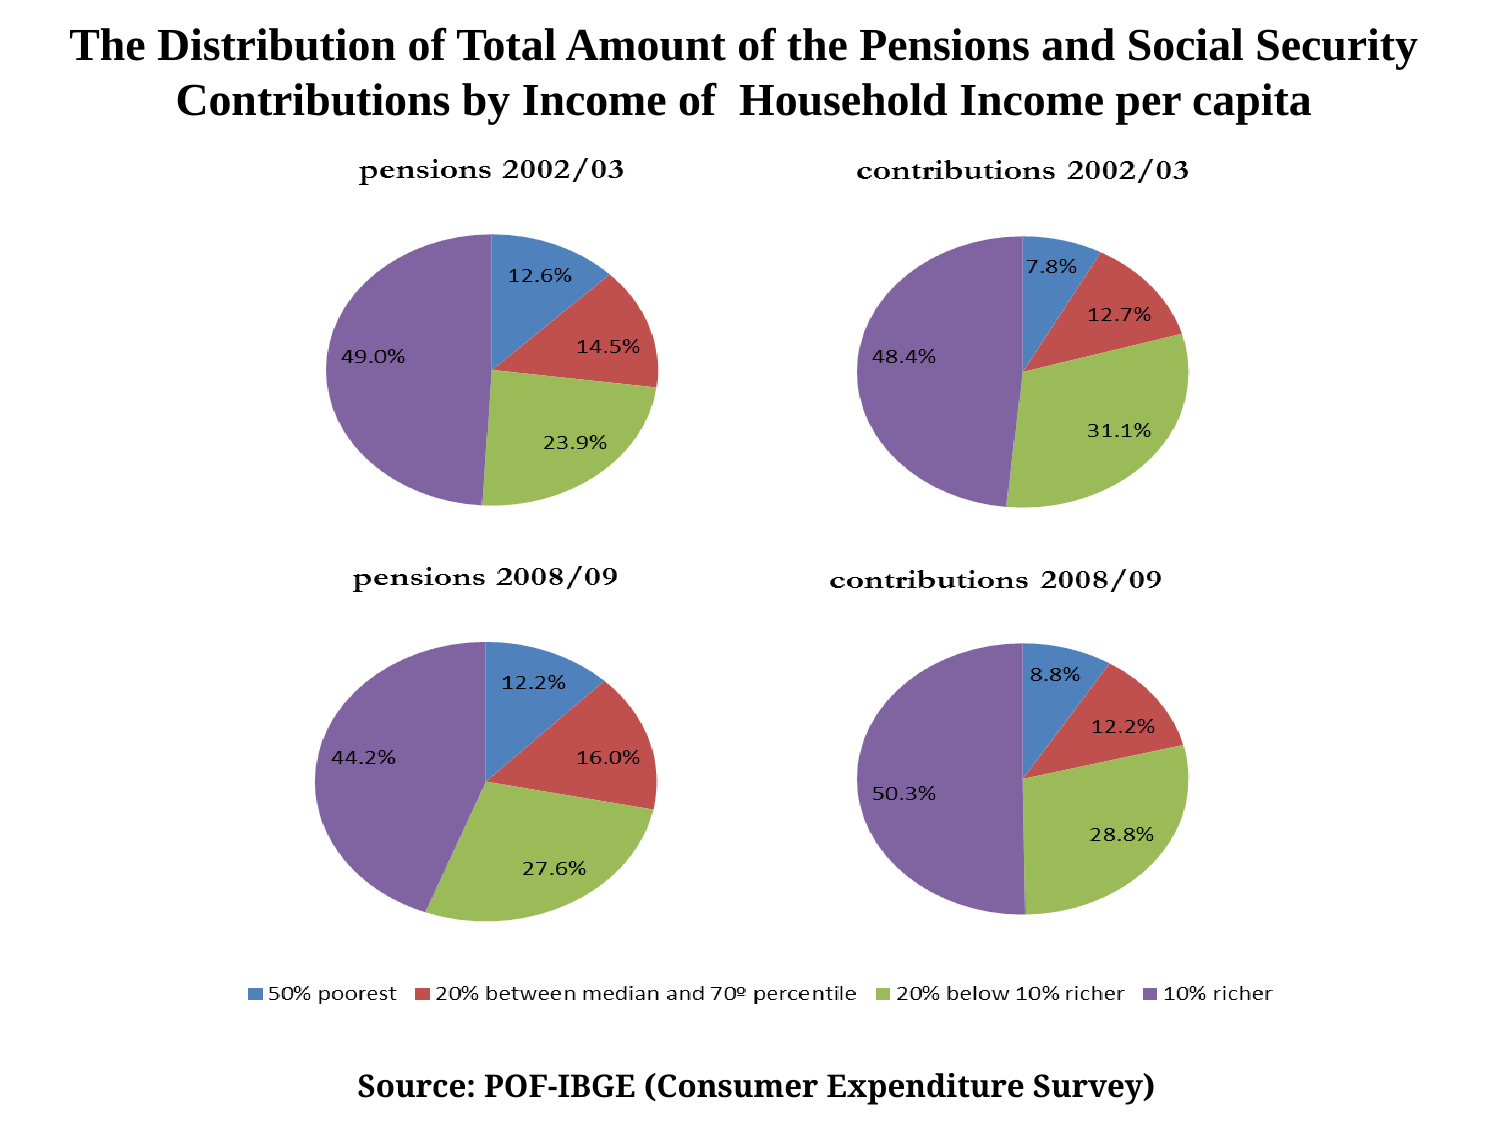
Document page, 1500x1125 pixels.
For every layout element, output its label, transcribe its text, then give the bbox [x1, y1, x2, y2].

text_box The Distribution of Total Amount of the Pensions and Social Security Contributions by Income of Household Income per capita [17, 7, 1471, 132]
text_box Source: POF-IBGE (Consumer Expenditure Survey) [342, 1058, 1171, 1112]
picture [219, 136, 1294, 1024]
